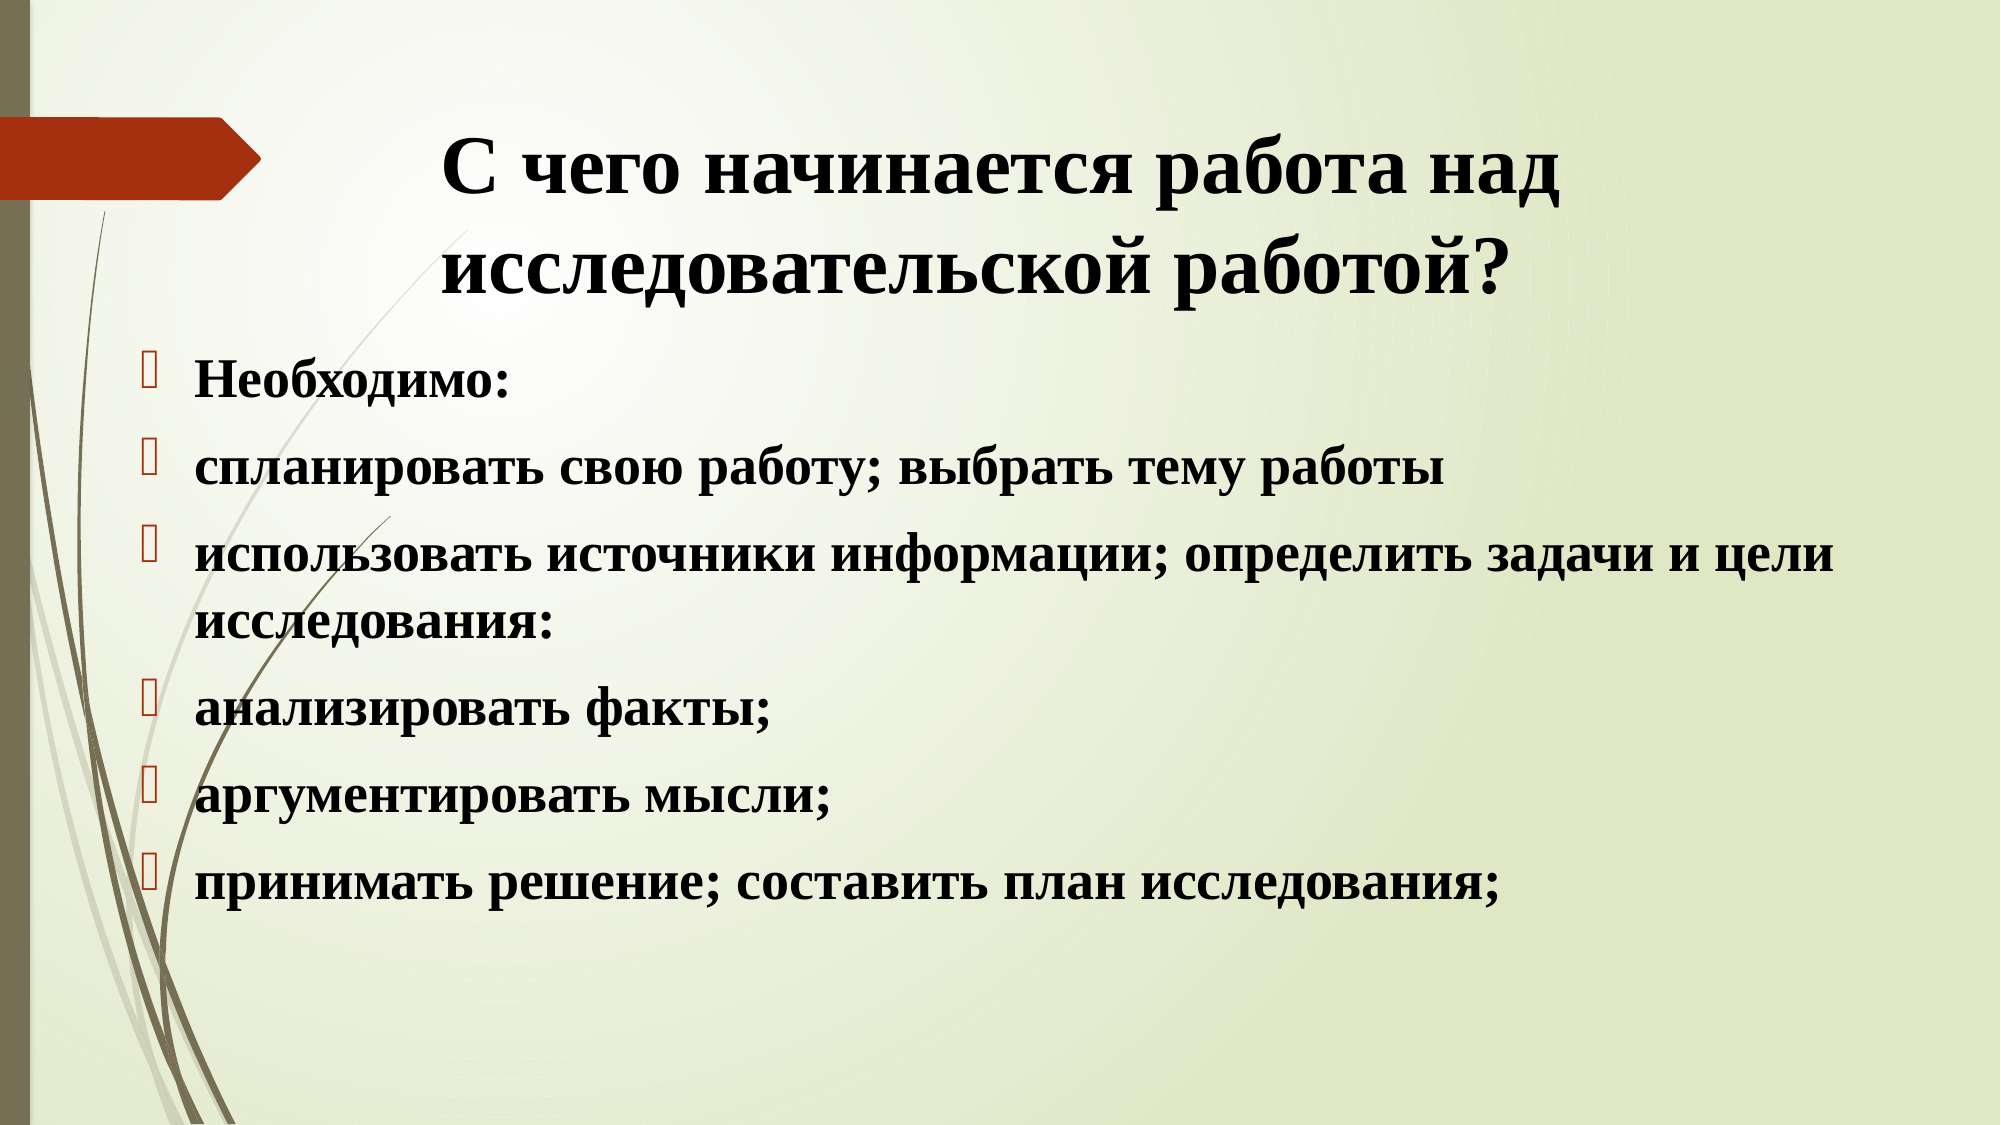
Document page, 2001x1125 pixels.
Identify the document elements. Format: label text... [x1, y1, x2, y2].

list Необходимо: спланировать свою работу; выбрать тему работы использовать источники информации; определить задачи и цели исследования: анализировать факты; аргументировать мысли; принимать решение; составить план исследования; [125, 334, 1894, 923]
title С чего начинается работа над исследовательской работой? [425, 102, 1888, 313]
